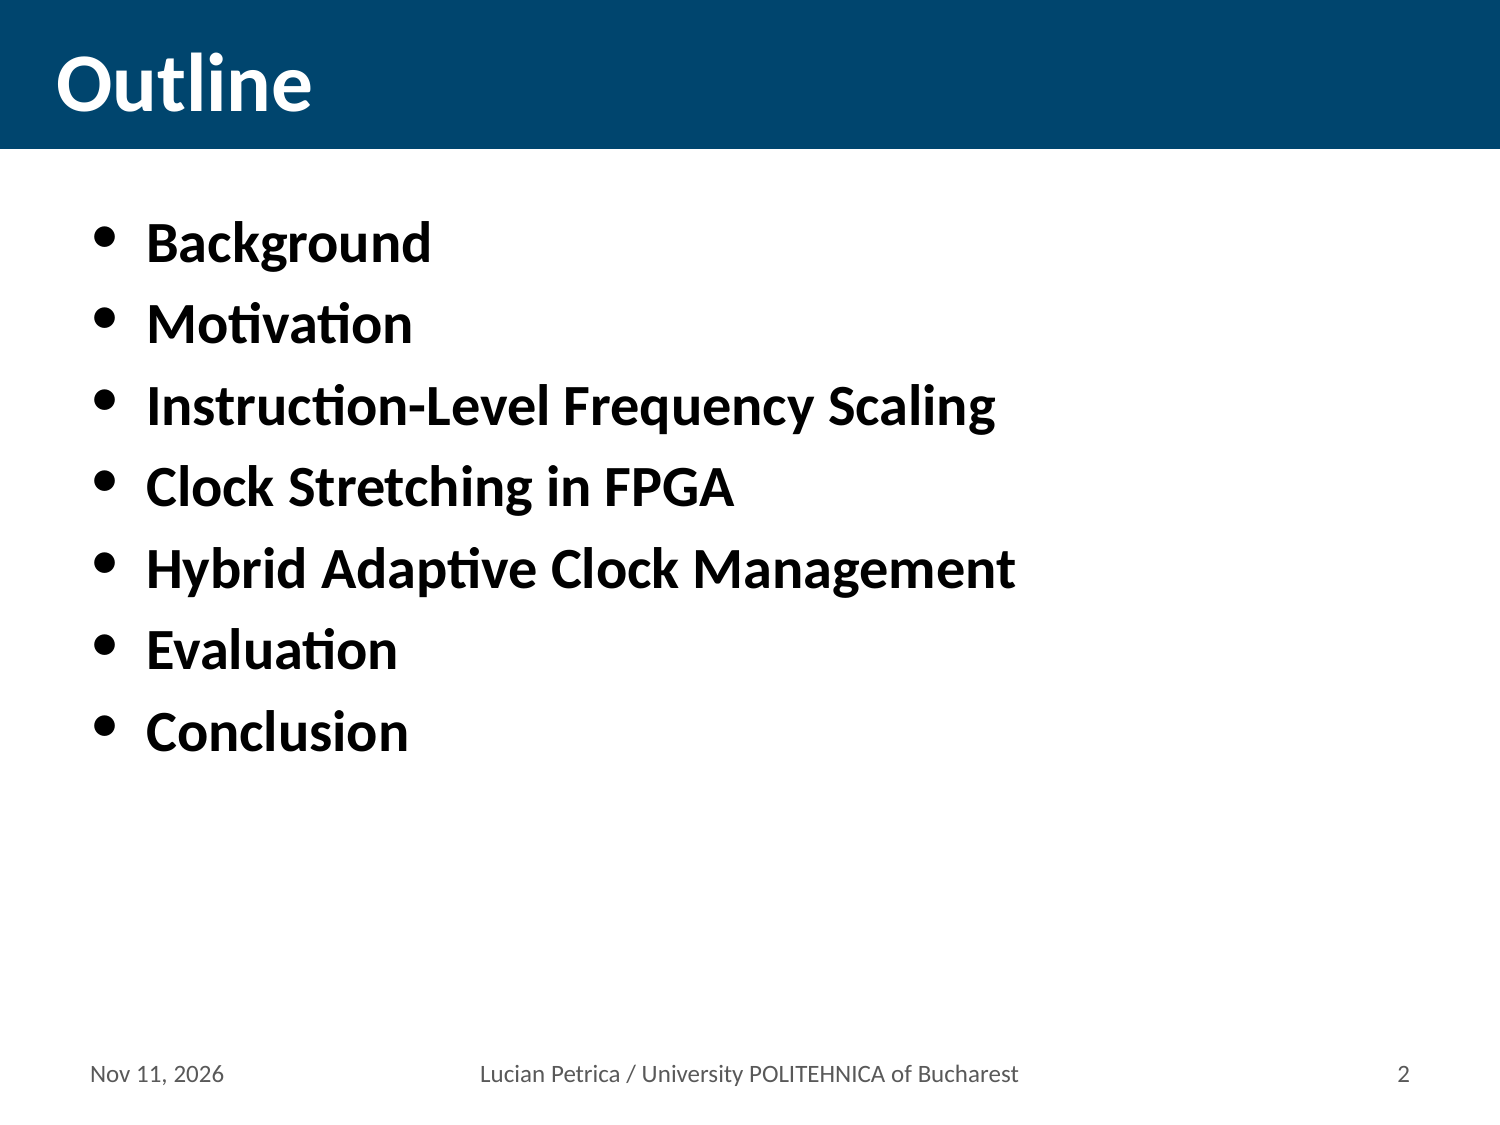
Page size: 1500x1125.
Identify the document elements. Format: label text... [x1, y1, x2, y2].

footer Lucian Petrica / University POLITEHNICA of Bucharest [277, 1042, 1223, 1103]
slide_number 1 [1246, 1042, 1425, 1103]
list Background Motivation Instruction-Level Frequency Scaling Clock Stretching in FPGA Hybrid Adaptive Clock Management Evaluation Conclusion [75, 196, 1425, 1010]
title Outline [41, 15, 1459, 142]
slide_number 11-Mar-15 [75, 1042, 254, 1103]
